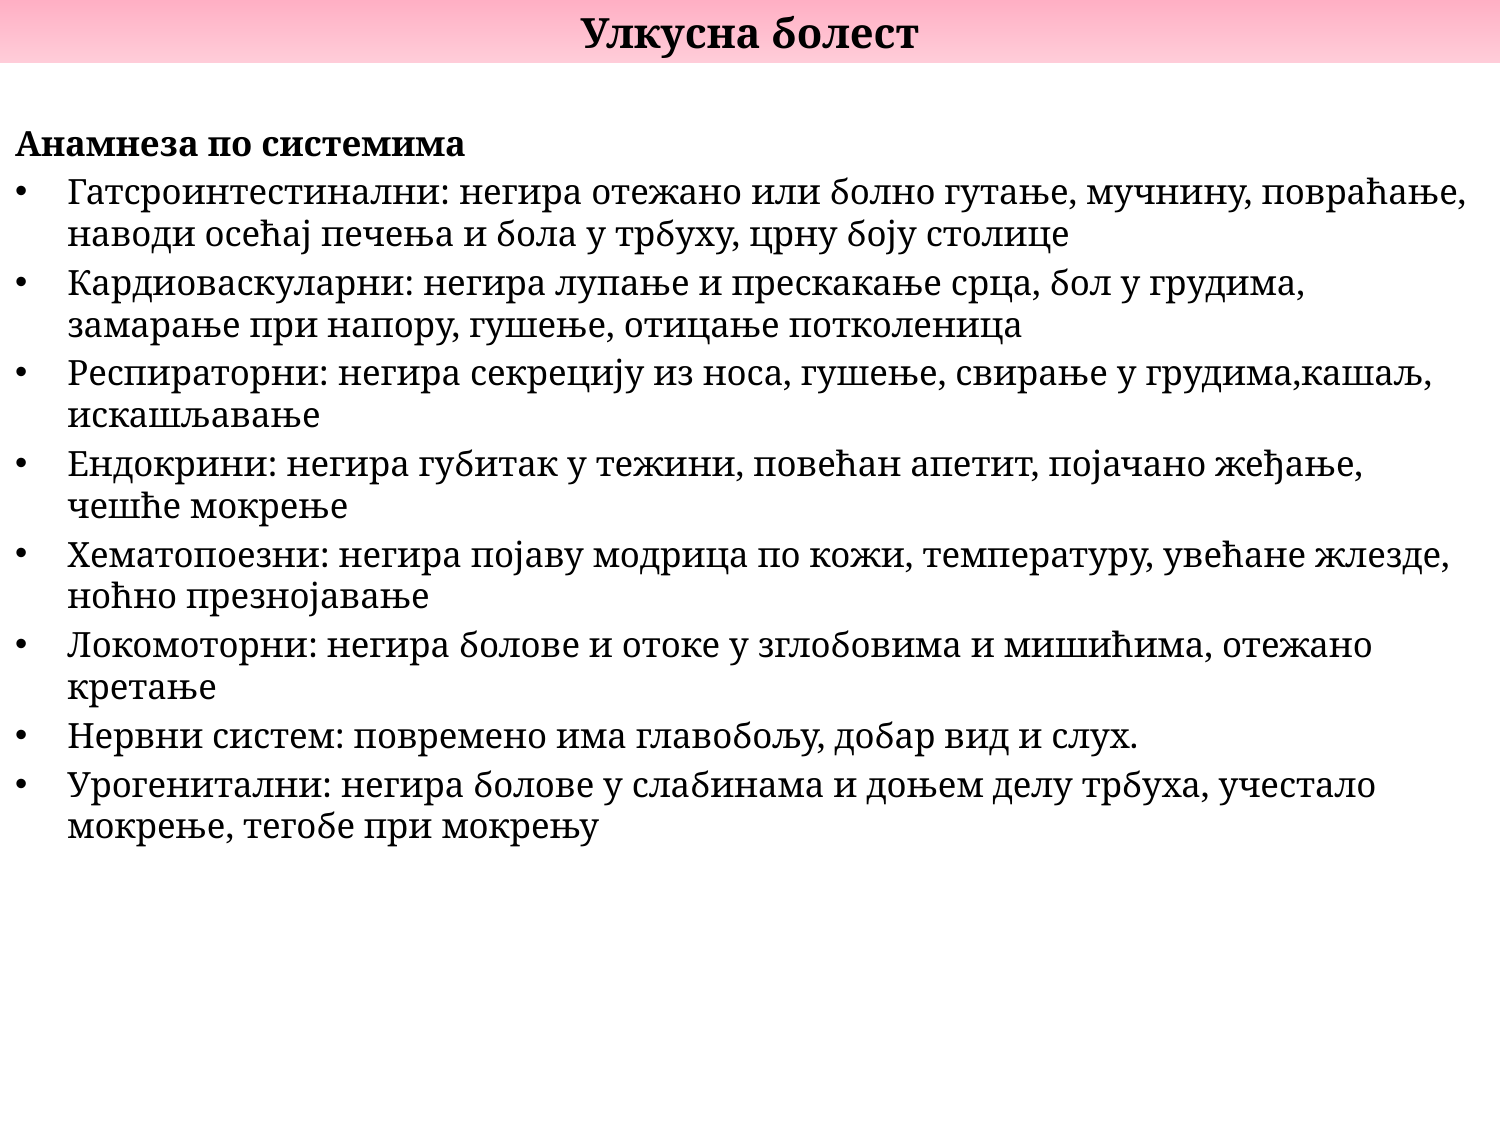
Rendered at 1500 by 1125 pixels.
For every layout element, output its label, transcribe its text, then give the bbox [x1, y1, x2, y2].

list Анамнеза по системима Гатсроинтестинални: негира отежано или болно гутање, мучнину, повраћање, наводи осећај печења и бола у трбуху, црну боју столице Кардиоваскуларни: негира лупање и прескакање срца, бол у грудима, замарање при напору, гушење, отицање потколеница Респираторни: негира секрецију из носа, гушење, свирање у грудима,кашаљ, искашљавање Ендокрини: негира губитак у тежини, повећан апетит, појачано жеђање, чешће мокрење Хематопоезни: негира појаву модрица по кожи, температуру, увећане жлезде, ноћно презнојавање Локомоторни: негира болове и отоке у зглобовима и мишићима, отежано кретање Нервни систем: повремено има главобољу, добар вид и слух. Урогенитални: негира болове у слабинама и доњем делу трбуха, учестало мокрење, тегобе при мокрењу [0, 113, 1500, 857]
text_box Улкусна болест [0, 0, 1500, 63]
